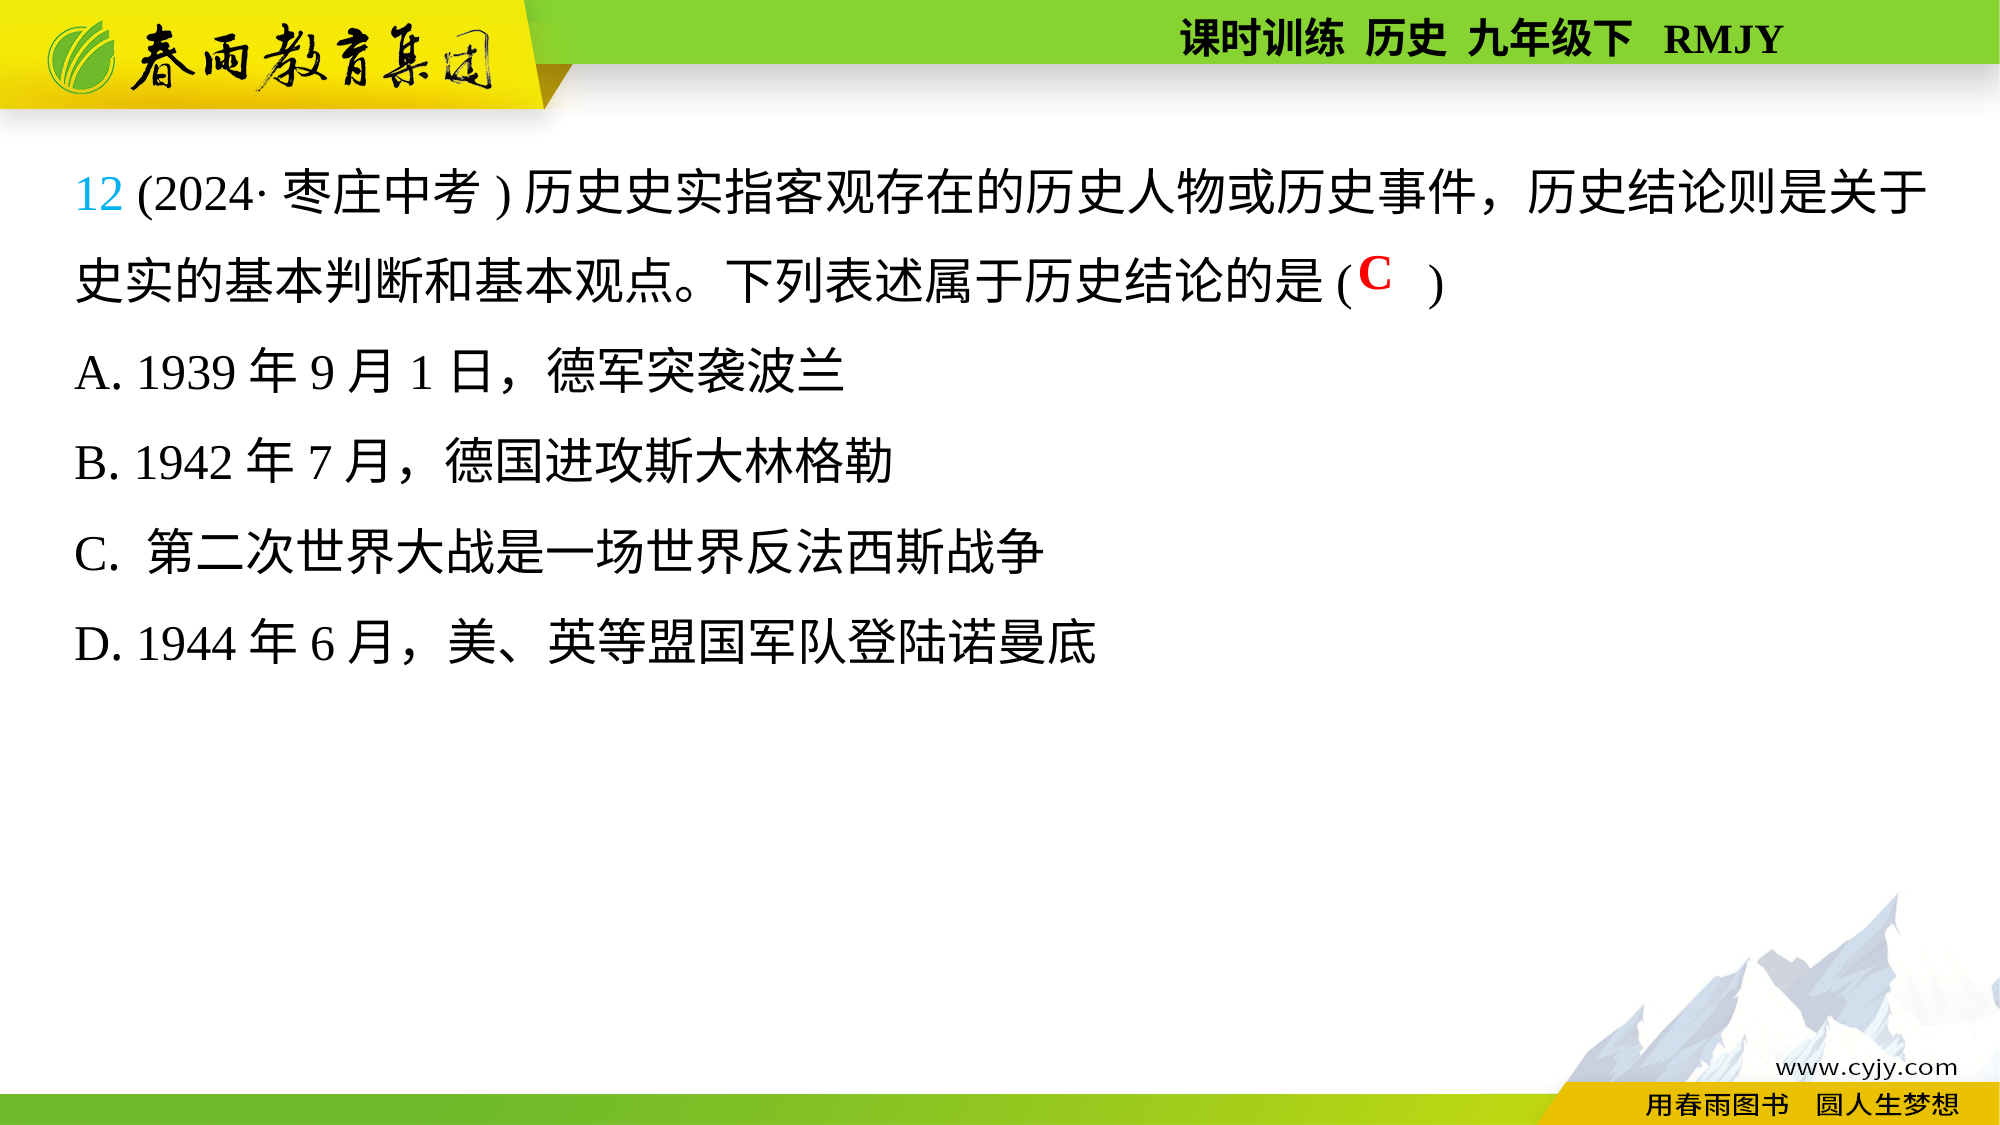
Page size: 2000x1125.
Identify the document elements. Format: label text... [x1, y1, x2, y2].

text_box C [1342, 231, 1409, 307]
picture [0, 0, 2000, 1125]
list 12 (2024·枣庄中考)历史史实指客观存在的历史人物或历史事件，历史结论则是关于史实的基本判断和基本观点。下列表述属于历史结论的是( ) A. 1939年9月1日，德军突袭波兰 B. 1942年7月，德国进攻斯大林格勒 C. 第二次世界大战是一场世界反法西斯战争 D. 1944年6月，美、英等盟国军队登陆诺曼底 [59, 122, 1944, 672]
